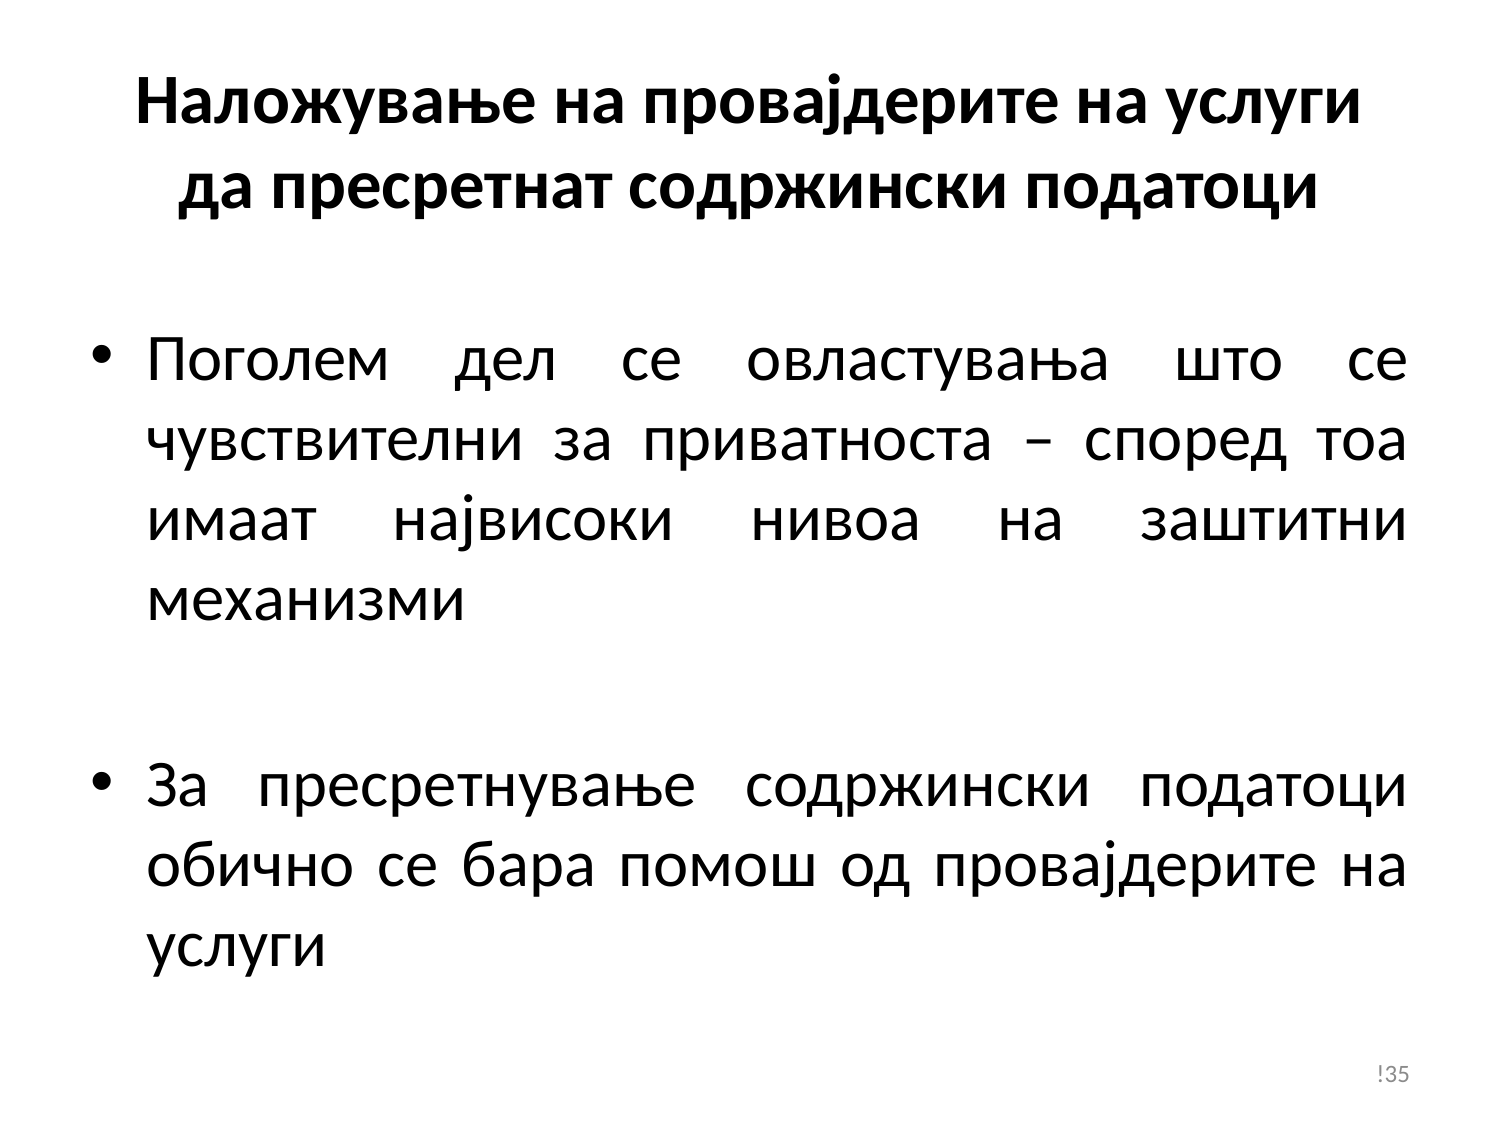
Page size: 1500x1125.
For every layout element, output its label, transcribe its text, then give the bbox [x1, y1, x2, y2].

slide_number !35 [1074, 1042, 1425, 1103]
list Поголем дел се овластувања што се чувствителни за приватноста – според тоа имаат највисоки нивоа на заштитни механизми За пресретнување содржински податоци обично се бара помош од провајдерите на услуги [75, 306, 1425, 1005]
title Наложување на провајдерите на услуги да пресретнат содржински податоци [75, 45, 1425, 233]
